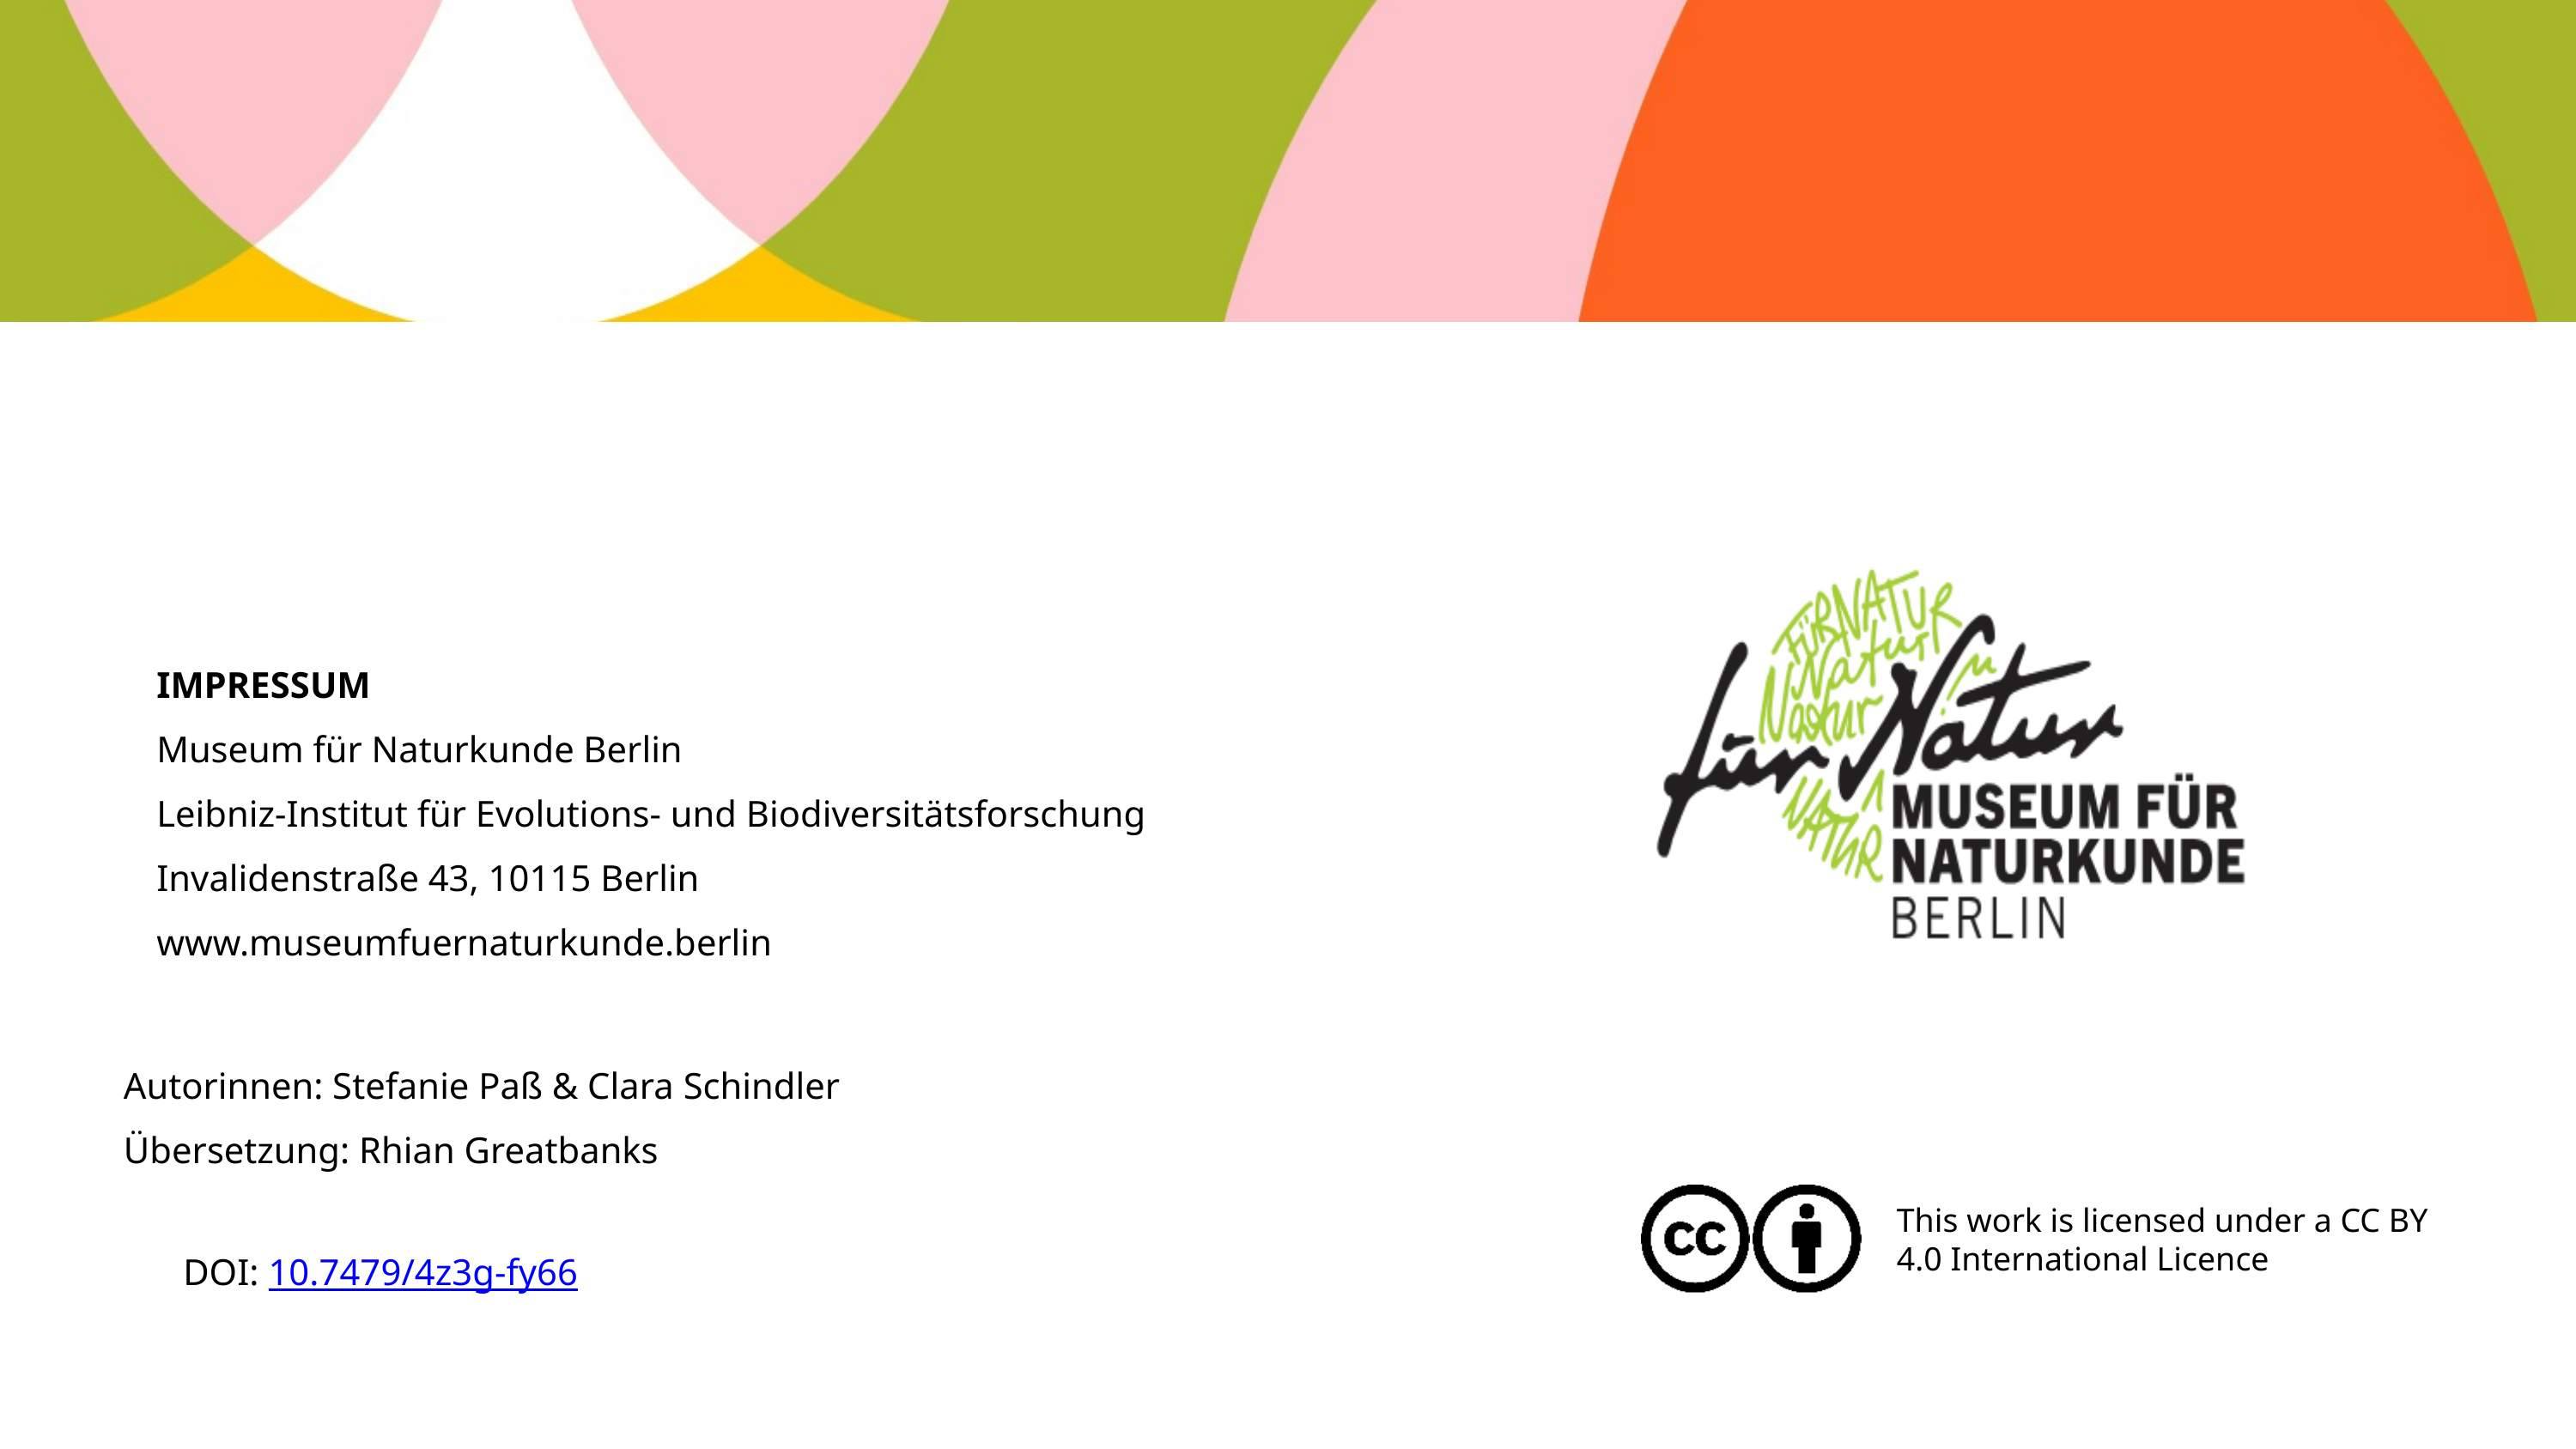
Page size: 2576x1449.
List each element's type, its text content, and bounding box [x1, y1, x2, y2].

text_box This work is licensed under a CC BY 4.0 International Licence [1883, 1193, 2468, 1294]
picture [1641, 1185, 1751, 1294]
picture [0, 0, 2576, 323]
picture [1590, 485, 2342, 1022]
text_box DOI: 10.7479/4z3g-fy66 [170, 1243, 1459, 1306]
text_box IMPRESSUM Museum für Naturkunde Berlin Leibniz-Institut für Evolutions- und Biodiversitätsforschung Invalidenstraße 43, 10115 Berlin www.museumfuernaturkunde.berlin [143, 634, 1160, 992]
picture [1753, 1185, 1862, 1294]
text_box Autorinnen: Stefanie Paß & Clara Schindler Übersetzung: Rhian Greatbanks [110, 992, 1167, 1178]
